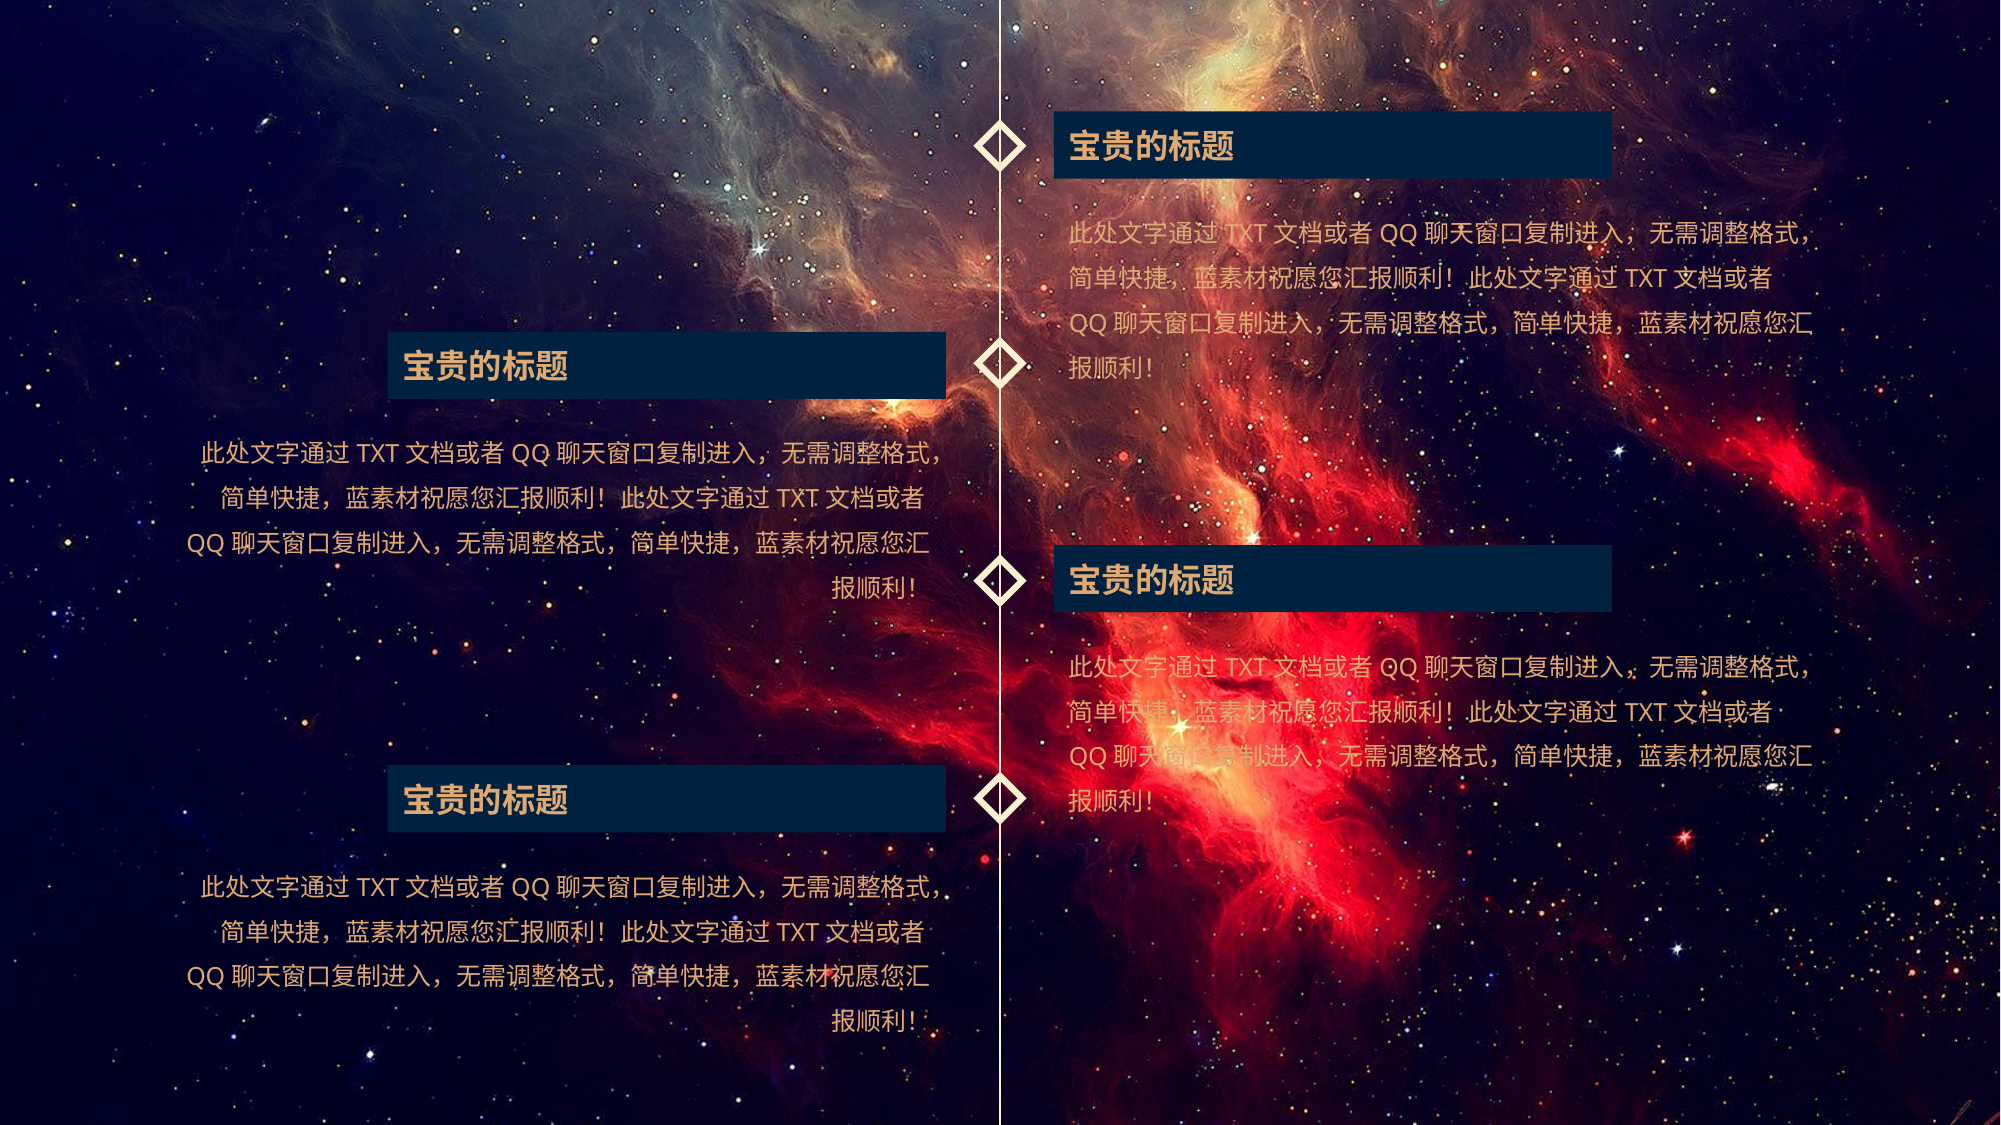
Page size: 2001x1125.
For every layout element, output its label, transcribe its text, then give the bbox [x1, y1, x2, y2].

text_box 宝贵的标题 [1053, 110, 1613, 180]
text_box [976, 558, 999, 604]
text_box 此处文字通过TXT文档或者QQ聊天窗口复制进入，无需调整格式，简单快捷，蓝素材祝愿您汇报顺利！此处文字通过TXT文档或者QQ聊天窗口复制进入，无需调整格式，简单快捷，蓝素材祝愿您汇报顺利！ [1054, 628, 1831, 824]
text_box 此处文字通过TXT文档或者QQ聊天窗口复制进入，无需调整格式，简单快捷，蓝素材祝愿您汇报顺利！此处文字通过TXT文档或者QQ聊天窗口复制进入，无需调整格式，简单快捷，蓝素材祝愿您汇报顺利！ [169, 415, 946, 610]
text_box [1001, 340, 1024, 386]
text_box 宝贵的标题 [387, 331, 947, 400]
text_box 宝贵的标题 [1053, 544, 1613, 613]
text_box [976, 340, 999, 386]
text_box [1001, 558, 1024, 604]
text_box [1001, 123, 1024, 169]
text_box 宝贵的标题 [387, 764, 947, 833]
text_box 此处文字通过TXT文档或者QQ聊天窗口复制进入，无需调整格式，简单快捷，蓝素材祝愿您汇报顺利！此处文字通过TXT文档或者QQ聊天窗口复制进入，无需调整格式，简单快捷，蓝素材祝愿您汇报顺利！ [1054, 195, 1831, 390]
text_box 此处文字通过TXT文档或者QQ聊天窗口复制进入，无需调整格式，简单快捷，蓝素材祝愿您汇报顺利！此处文字通过TXT文档或者QQ聊天窗口复制进入，无需调整格式，简单快捷，蓝素材祝愿您汇报顺利！ [169, 848, 946, 1044]
text_box [976, 775, 999, 821]
text_box [1001, 775, 1024, 821]
text_box [976, 123, 999, 169]
picture [0, 0, 999, 1125]
picture [1001, 0, 2001, 1125]
